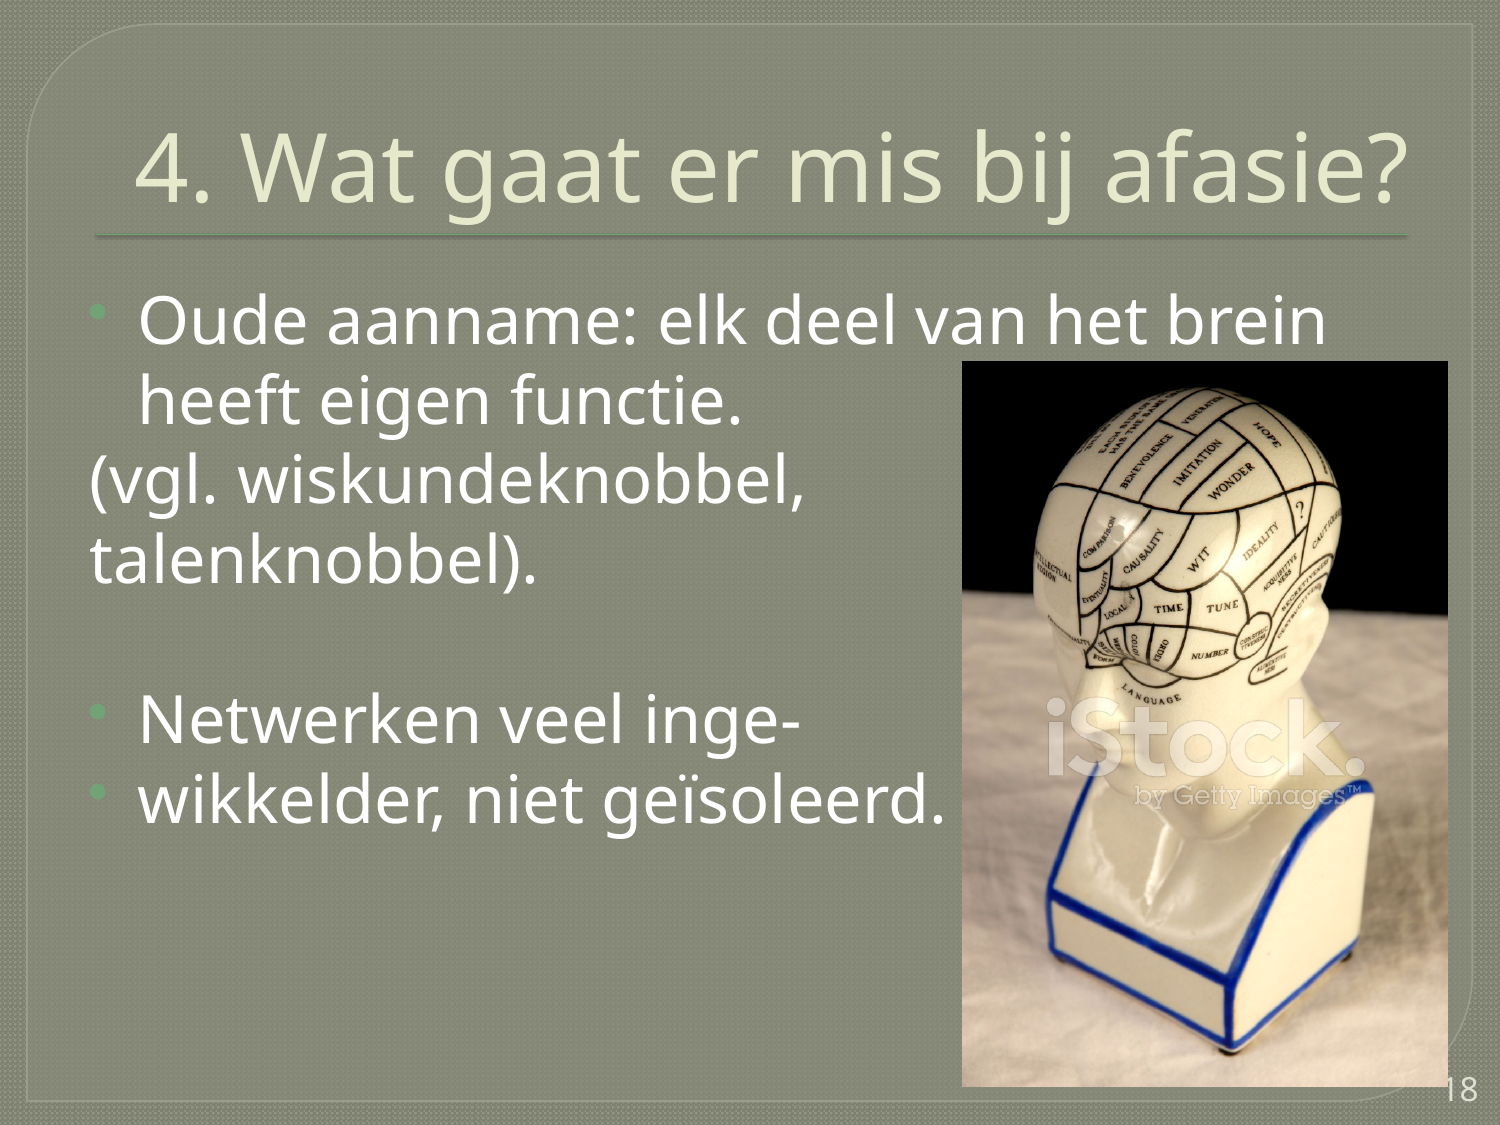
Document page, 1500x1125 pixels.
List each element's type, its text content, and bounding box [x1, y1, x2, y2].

title 4. Wat gaat er mis bij afasie? [75, 41, 1425, 230]
picture [962, 361, 1448, 1087]
list Oude aanname: elk deel van het brein heeft eigen functie. (vgl. wiskundeknobbel, talenknobbel). Netwerken veel inge- wikkelder, niet geïsoleerd. [75, 270, 1425, 1013]
slide_number 18 [1417, 1068, 1494, 1114]
